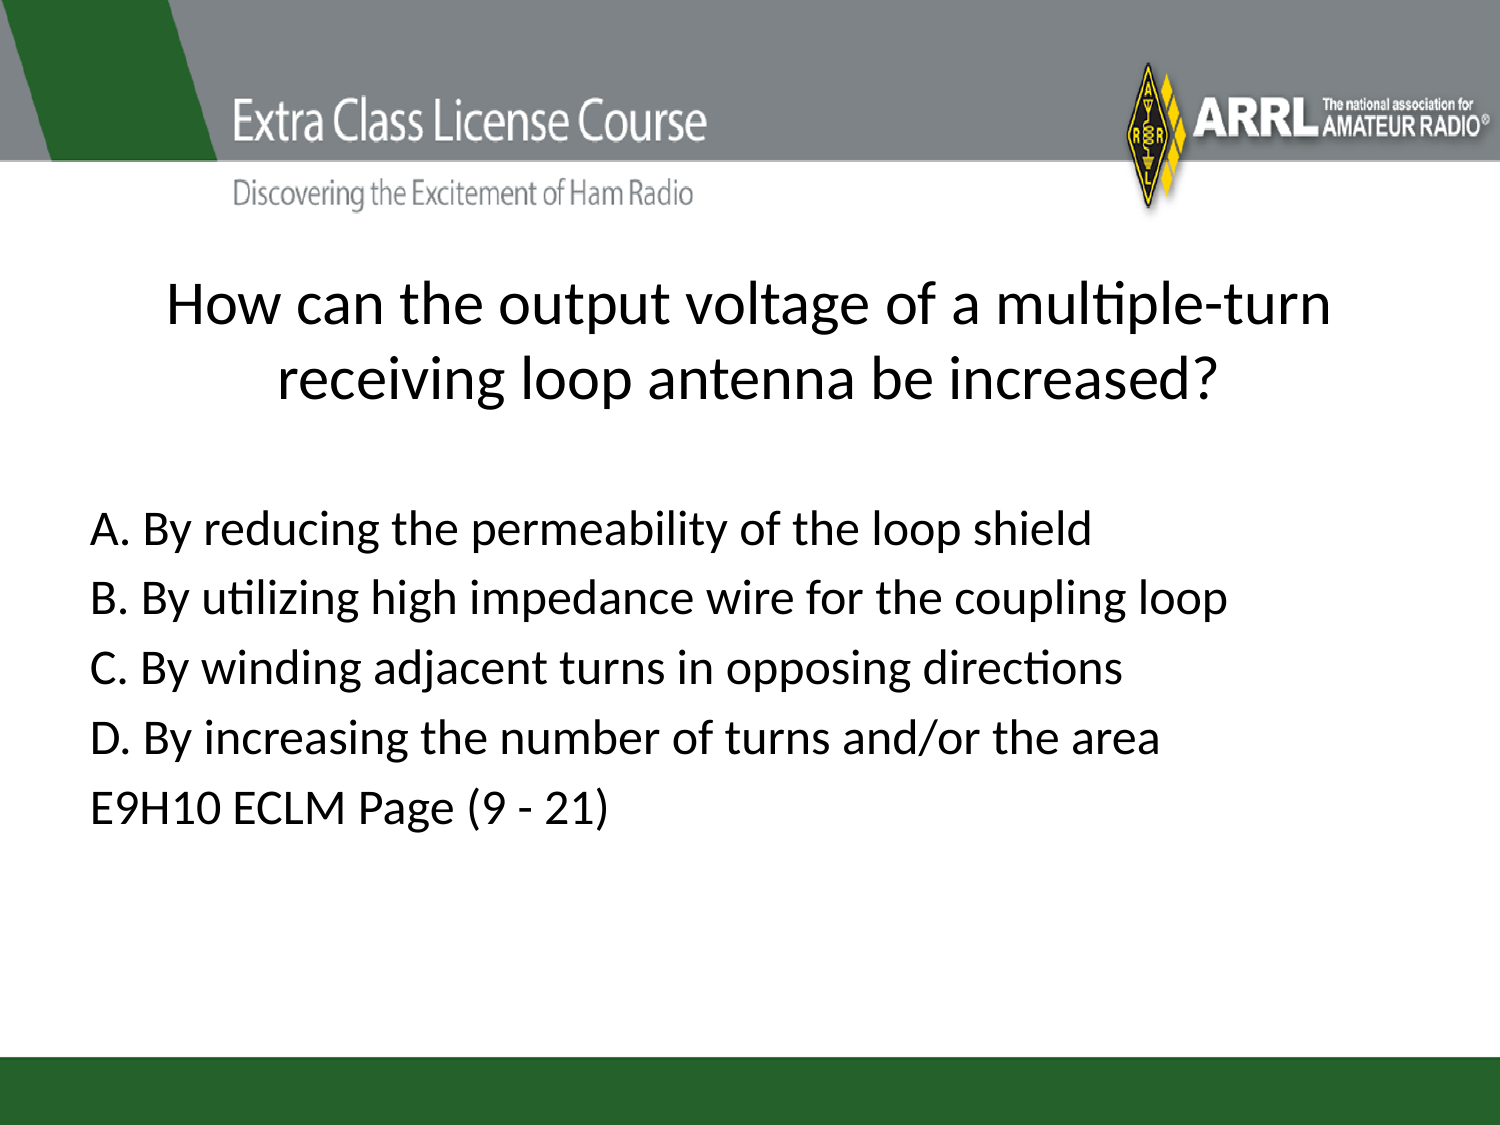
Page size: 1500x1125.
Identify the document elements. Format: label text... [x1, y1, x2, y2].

list A. By reducing the permeability of the loop shield B. By utilizing high impedance wire for the coupling loop C. By winding adjacent turns in opposing directions D. By increasing the number of turns and/or the area E9H10 ECLM Page (9 - 21) [75, 487, 1425, 1005]
picture [0, 0, 1500, 1125]
title How can the output voltage of a multiple-turn receiving loop antenna be increased? [75, 254, 1425, 435]
